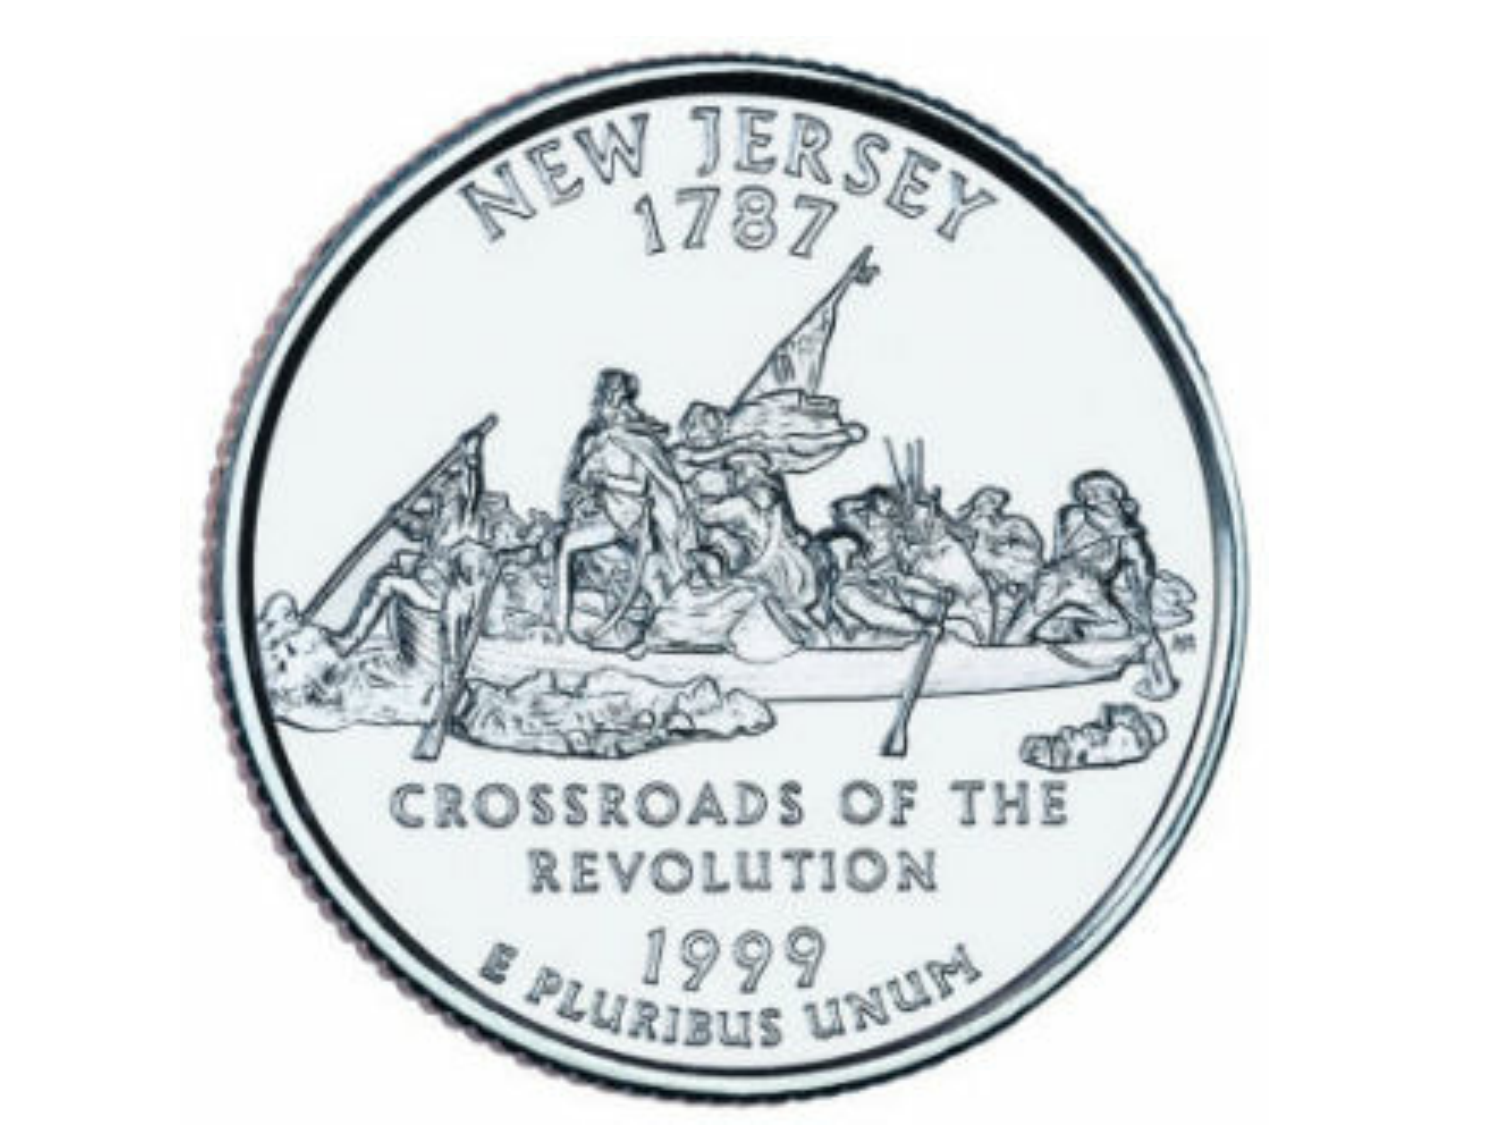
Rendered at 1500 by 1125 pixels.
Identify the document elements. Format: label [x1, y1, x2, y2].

picture [180, 36, 1269, 1125]
